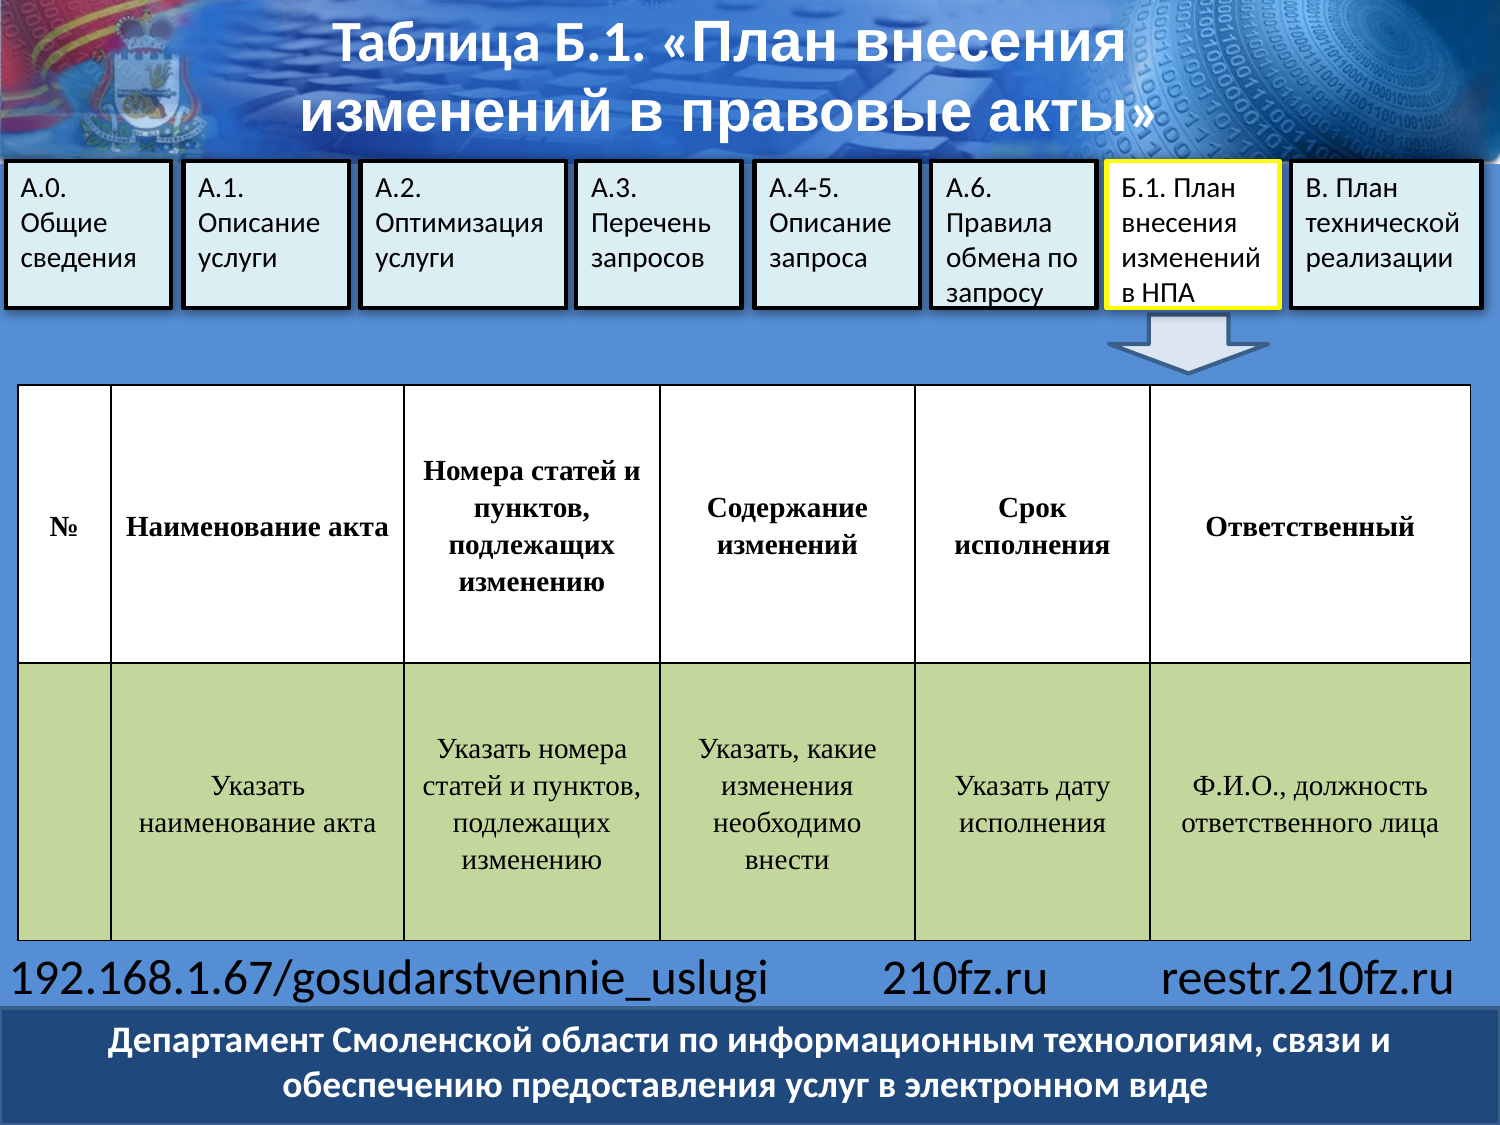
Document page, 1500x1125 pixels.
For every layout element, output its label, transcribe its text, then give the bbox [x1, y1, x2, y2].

table_header Содержание изменений [661, 386, 914, 662]
text_box А.2. Оптимизация услуги [358, 172, 568, 310]
picture [0, 0, 1500, 164]
text_box Департамент Смоленской области по информационным технологиям, связи и обеспечению предоставления услуг в электронном виде [0, 1013, 1500, 1125]
table_header Наименование акта [112, 386, 403, 662]
text_box А.1. Описание услуги [181, 172, 351, 310]
table_header Номера статей и пунктов, подлежащих изменению [405, 386, 659, 662]
text_box А.3. Перечень запросов [574, 172, 744, 310]
table_cell Ф.И.О., должность ответственного лица [1151, 664, 1470, 937]
text_box 192.168.1.67/gosudarstvennie_uslugi 210fz.ru reestr.210fz.ru [0, 937, 1500, 1013]
table_header № [19, 386, 110, 662]
text_box В. План технической реализации [1289, 172, 1484, 310]
text_box [1106, 321, 1271, 376]
text_box А.0. Общие сведения [4, 172, 173, 310]
table_header Ответственный [1151, 386, 1470, 662]
table_cell [19, 664, 110, 937]
text_box А.6. Правила обмена по запросу [929, 172, 1098, 310]
table_cell Указать дату исполнения [916, 664, 1149, 937]
text_box А.4-5. Описание запроса [752, 172, 922, 310]
table_cell Указать наименование акта [112, 664, 403, 937]
table_cell Указать номера статей и пунктов, подлежащих изменению [405, 664, 659, 937]
text_box Б.1. План внесения изменений в НПА [1104, 172, 1282, 310]
table_cell Указать, какие изменения необходимо внести [661, 664, 914, 937]
table_header Срок исполнения [916, 386, 1149, 662]
